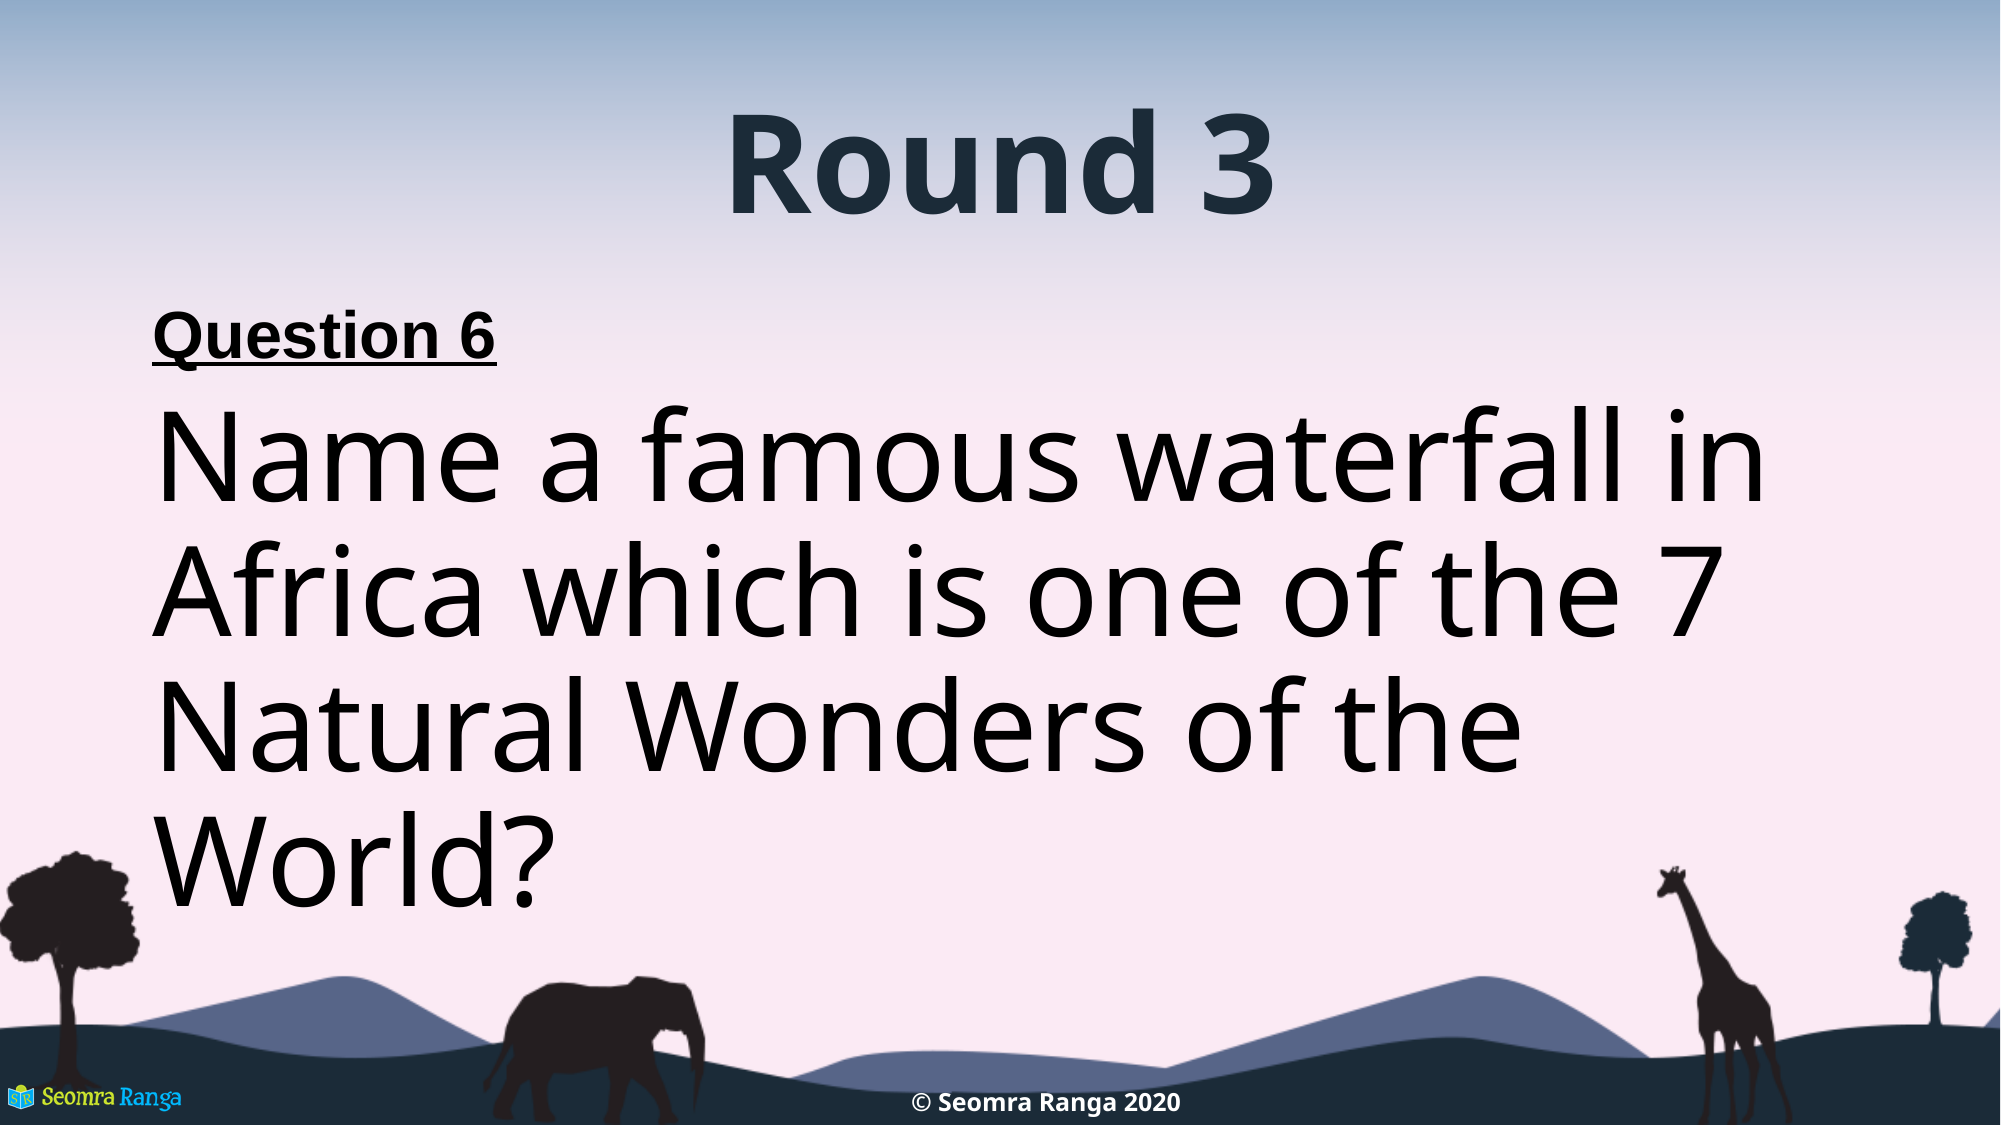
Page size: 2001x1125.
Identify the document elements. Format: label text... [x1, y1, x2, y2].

picture [0, 0, 2001, 1125]
list Question 6 Name a famous waterfall in Africa which is one of the 7 Natural Wonders of the World? [137, 293, 1863, 1014]
title Round 3 [137, 59, 1863, 278]
text_box © Seomra Ranga 2020 www.seomraranga.com [762, 1079, 1330, 1125]
